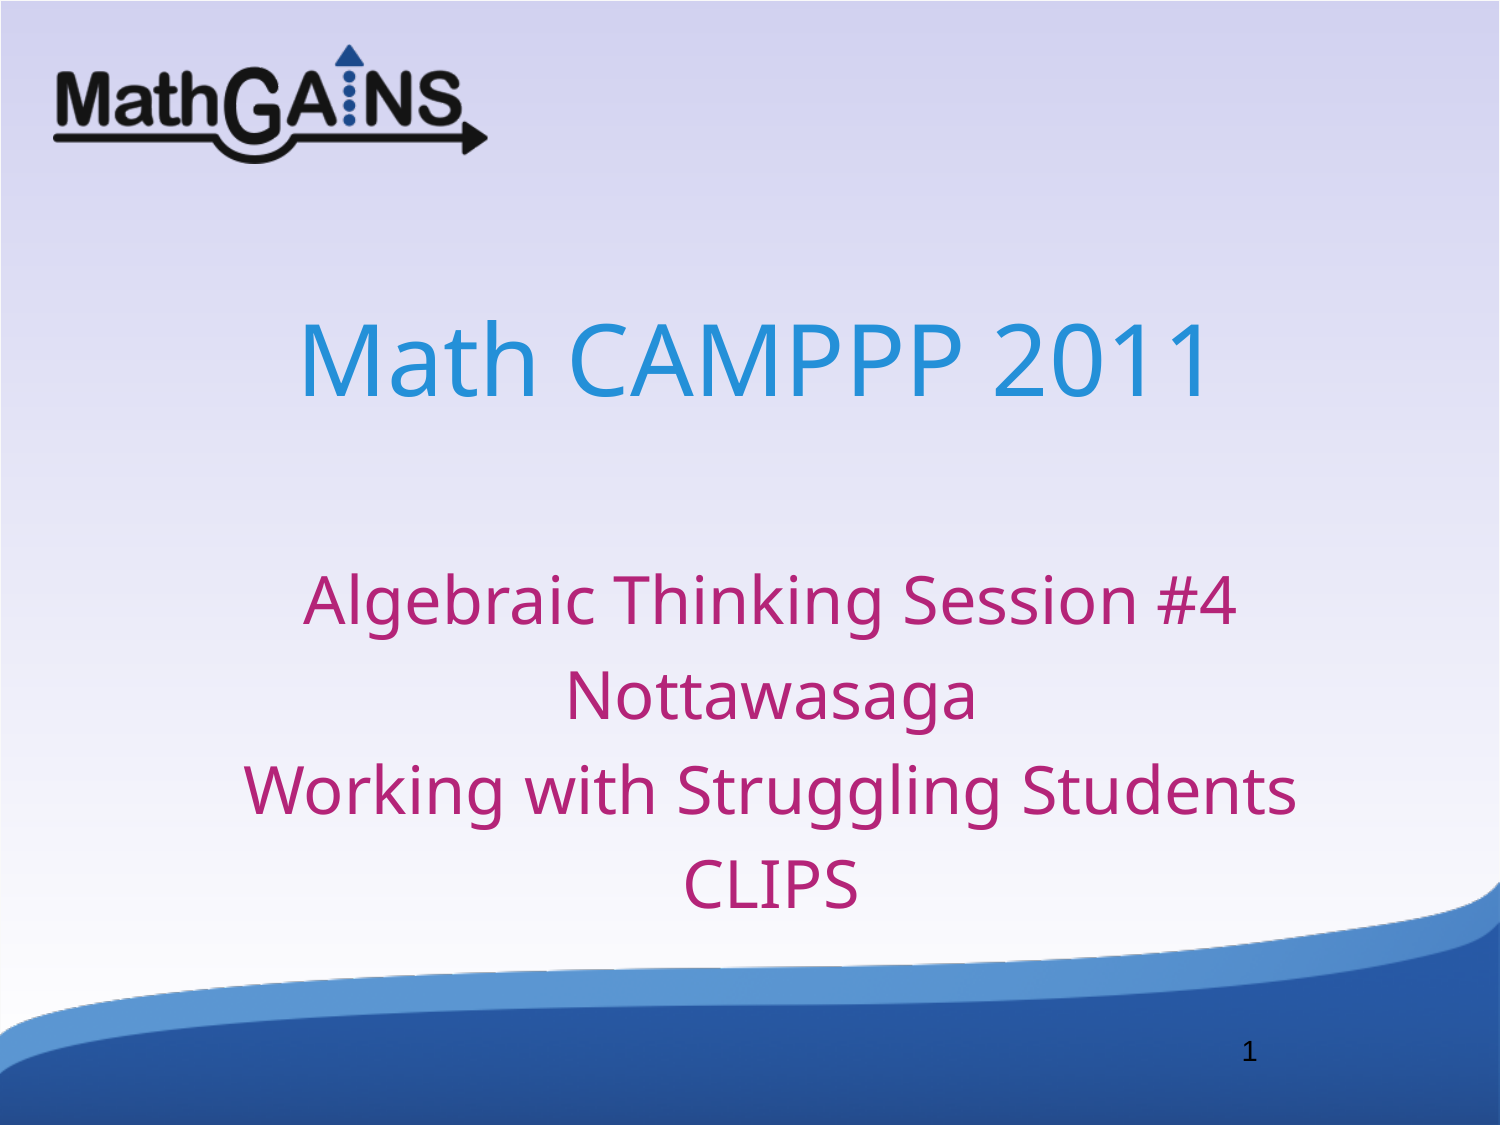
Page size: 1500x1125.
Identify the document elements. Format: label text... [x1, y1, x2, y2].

picture [0, 878, 1500, 1125]
list Algebraic Thinking Session #4 Nottawasaga Working with Struggling Students CLIPS [149, 549, 1401, 876]
text_box [0, 0, 1500, 877]
picture [53, 43, 490, 165]
title Math CAMPPP 2011 [99, 162, 1426, 551]
